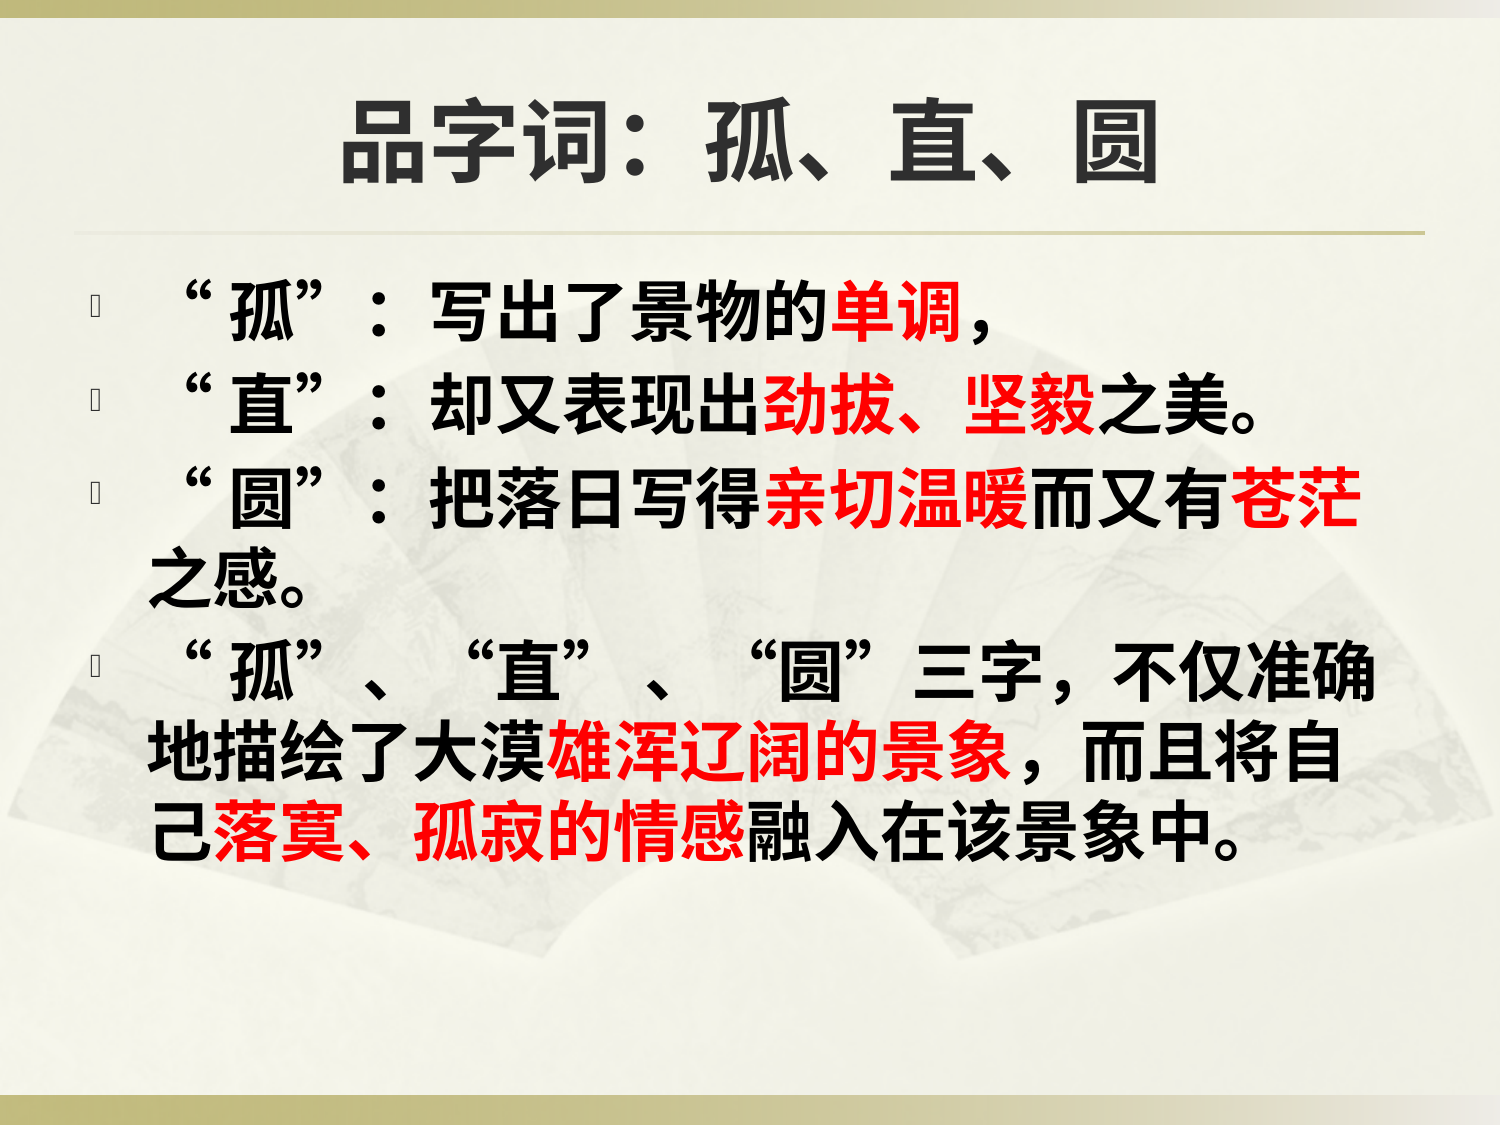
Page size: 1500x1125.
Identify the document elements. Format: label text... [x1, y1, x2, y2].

title 品字词：孤、直、圆 [75, 45, 1425, 233]
list “孤”：写出了景物的单调， “直”：却又表现出劲拔、坚毅之美。 “圆”：把落日写得亲切温暖而又有苍茫之感。 “孤”、“直” 、“圆”三字，不仅准确地描绘了大漠雄浑辽阔的景象，而且将自己落寞、孤寂的情感融入在该景象中。 [75, 262, 1425, 1032]
